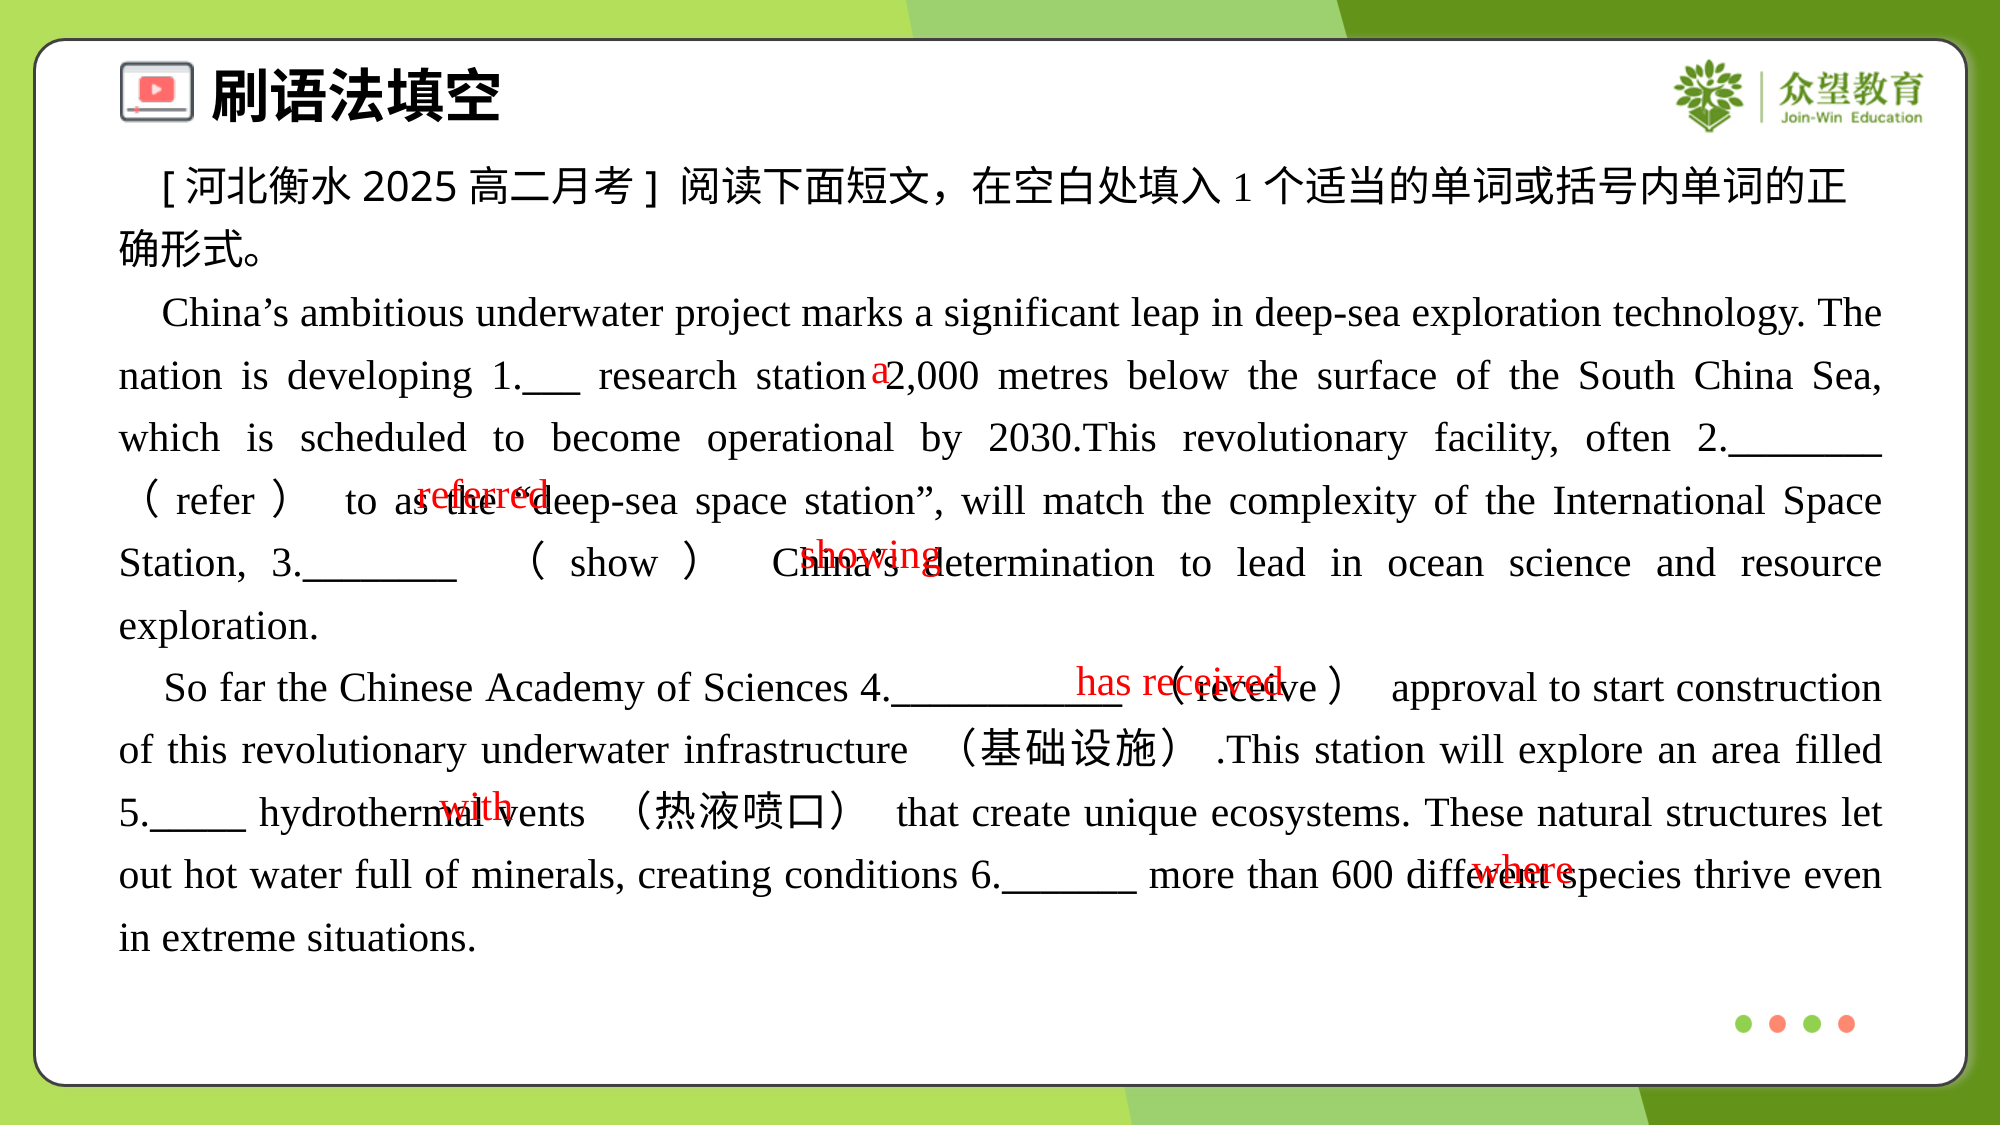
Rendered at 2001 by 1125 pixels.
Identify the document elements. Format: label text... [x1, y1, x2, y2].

text_box showing [795, 514, 947, 572]
picture [0, 0, 2000, 1125]
text_box a [866, 328, 895, 387]
text_box [河北衡水2025高二月考] 阅读下面短文，在空白处填入1个适当的单词或括号内单词的正确形式。 China’s ambitious underwater project marks a significant leap in deep-sea exploration technology. The nation is developing 1.___ research station 2,000 metres below the surface of the South China Sea, which is scheduled to become operational by 2030.This revolutionary facility, often 2.________ （refer） to as the “deep-sea space station”, will match the complexity of the International Space Station, 3.________ （show） China’s determination to lead in ocean science and resource exploration. So far the Chinese Academy of Sciences 4.____________ （receive） approval to start construction of this revolutionary underwater infrastructure （基础设施）.This station will explore an area filled 5._____ hydrothermal vents （热液喷口） that create unique ecosystems. These natural structures let out hot water full of minerals, creating conditions 6._______ more than 600 different species thrive even in extreme situations. [118, 147, 1883, 961]
text_box has received [1066, 641, 1294, 699]
text_box referred [412, 453, 554, 512]
text_box where [1467, 828, 1579, 887]
text_box with [434, 766, 518, 824]
